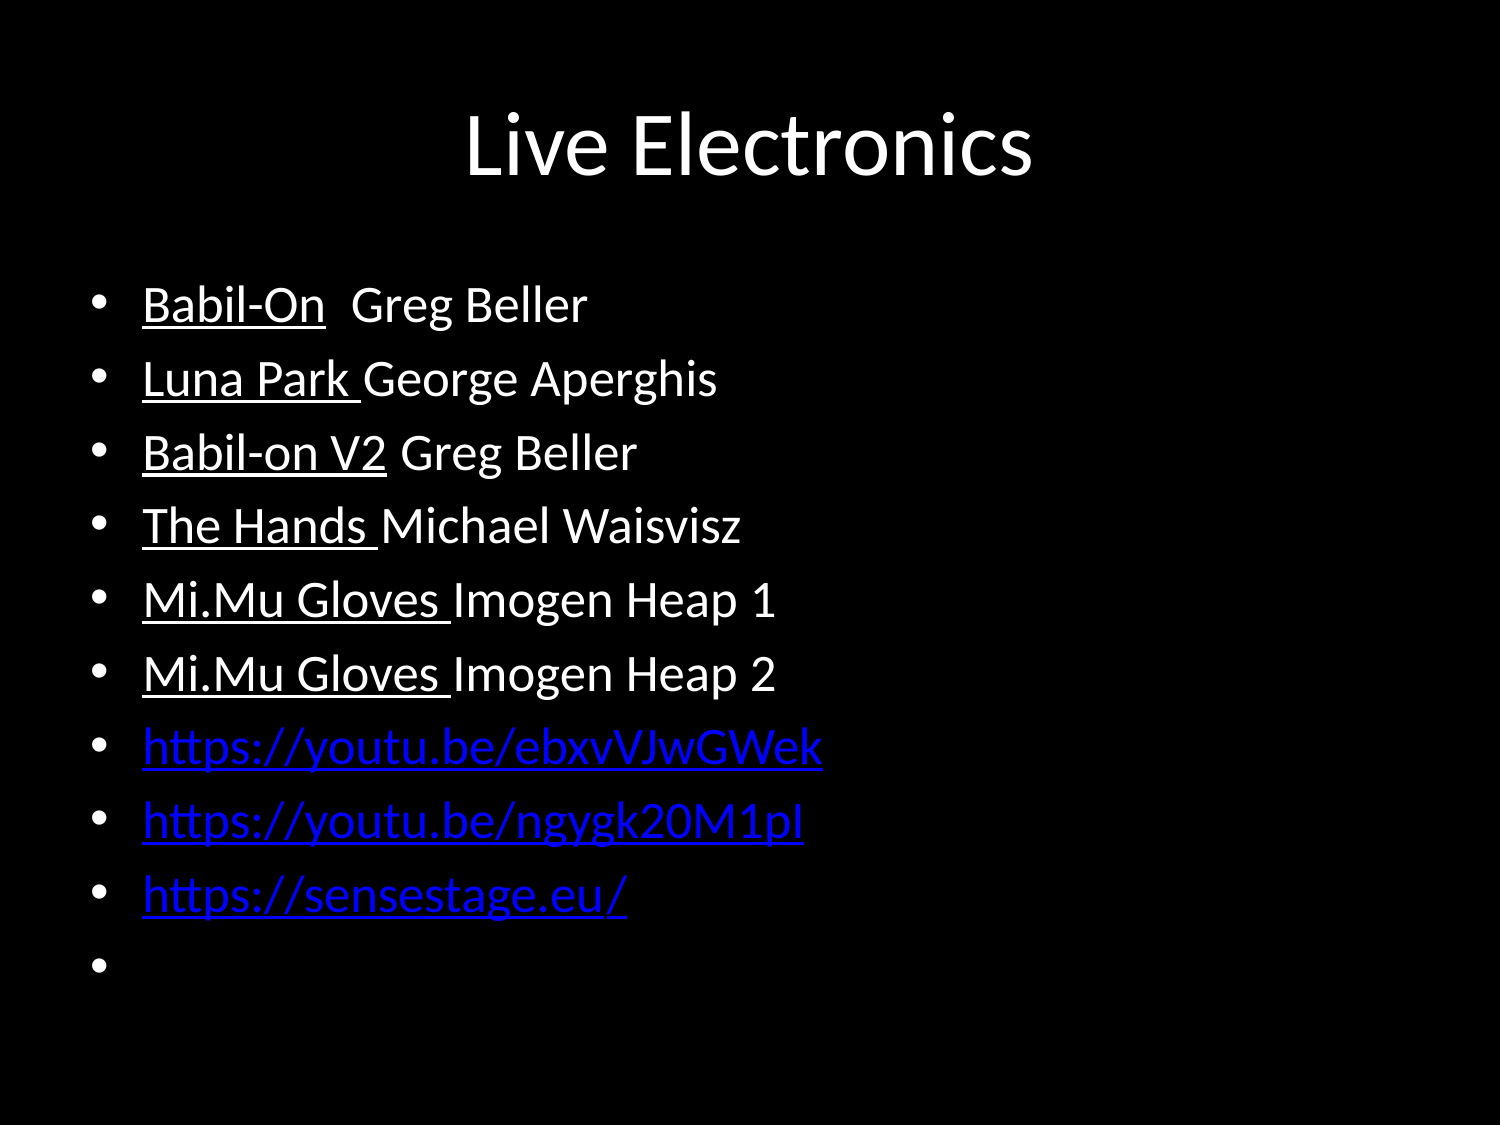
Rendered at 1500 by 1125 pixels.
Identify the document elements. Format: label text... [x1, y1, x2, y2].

list Babil-On Greg Beller Luna Park George Aperghis Babil-on V2 Greg Beller The Hands Michael Waisvisz Mi.Mu Gloves Imogen Heap 1 Mi.Mu Gloves Imogen Heap 2 https://youtu.be/ebxvVJwGWek https://youtu.be/ngygk20M1pI https://sensestage.eu/ [75, 262, 1425, 1005]
title Live Electronics [75, 45, 1425, 233]
